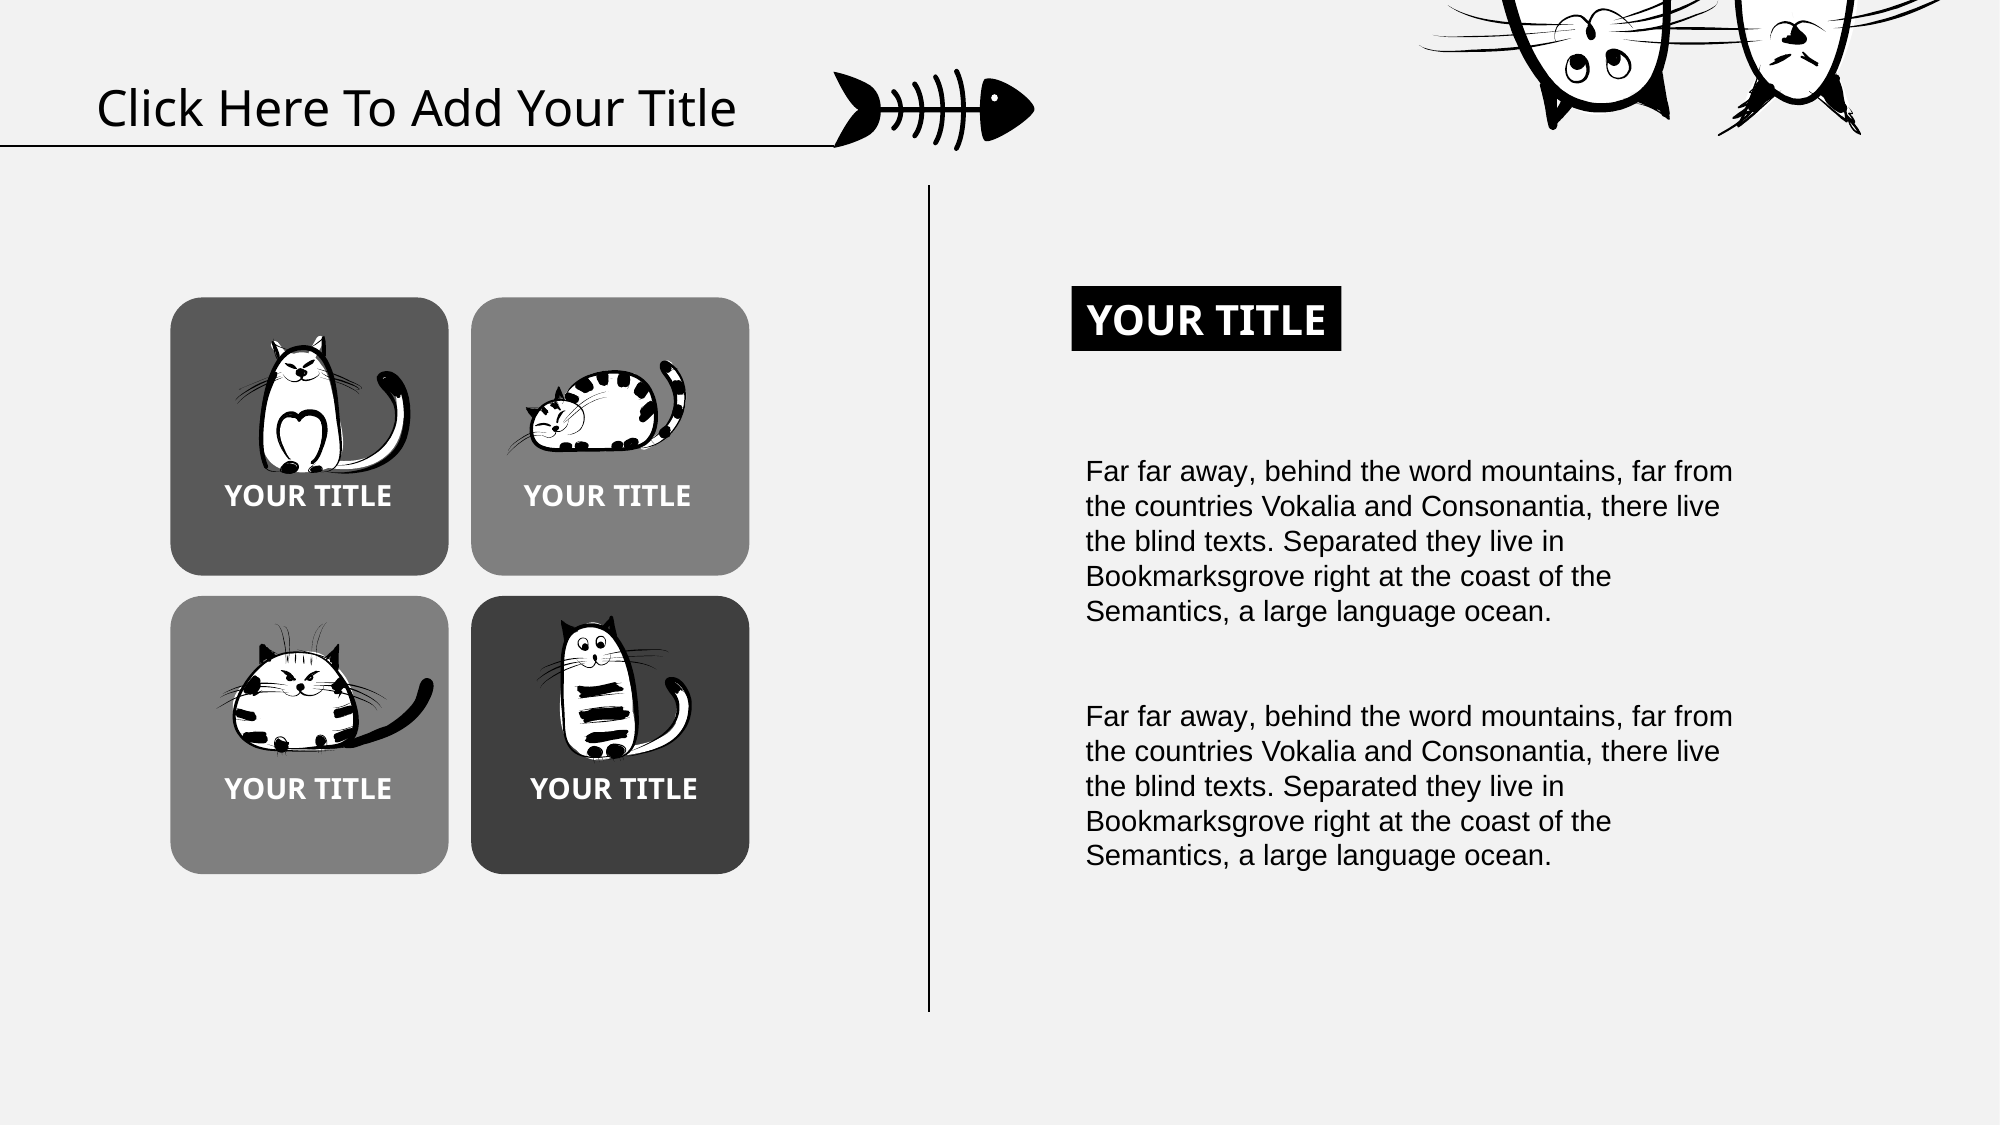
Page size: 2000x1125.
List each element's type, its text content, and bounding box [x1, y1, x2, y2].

picture [1365, 0, 1957, 136]
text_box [170, 297, 449, 576]
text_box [170, 595, 449, 875]
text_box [470, 297, 750, 576]
text_box Far far away, behind the word mountains, far from the countries Vokalia and Consonantia, there live the blind texts. Separated they live in Bookmarksgrove right at the coast of the Semantics, a large language ocean. [1070, 689, 1780, 880]
text_box YOUR TITLE [1071, 286, 1342, 351]
text_box Far far away, behind the word mountains, far from the countries Vokalia and Consonantia, there live the blind texts. Separated they live in Bookmarksgrove right at the coast of the Semantics, a large language ocean. [1070, 445, 1780, 635]
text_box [470, 595, 750, 875]
text_box Click Here To Add Your Title [33, 69, 802, 144]
picture [833, 68, 1035, 152]
